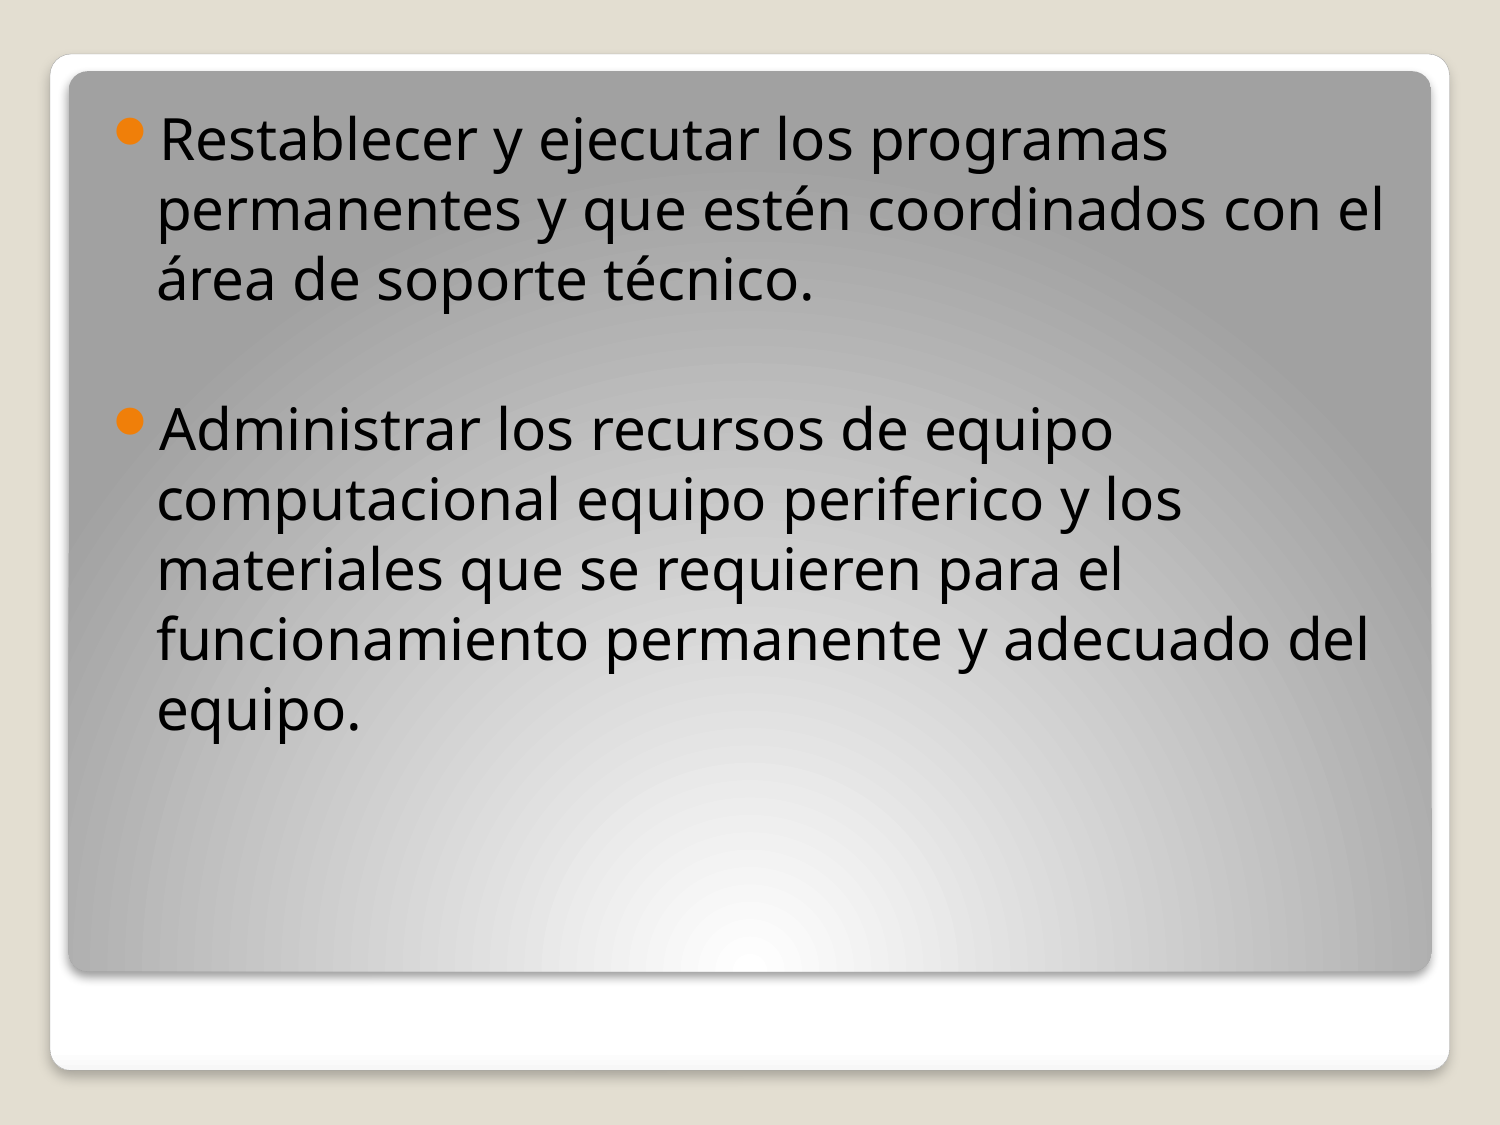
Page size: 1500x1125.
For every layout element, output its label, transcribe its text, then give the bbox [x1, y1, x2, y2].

list Restablecer y ejecutar los programas permanentes y que estén coordinados con el área de soporte técnico. Administrar los recursos de equipo computacional equipo periferico y los materiales que se requieren para el funcionamiento permanente y adecuado del equipo. [82, 86, 1425, 774]
